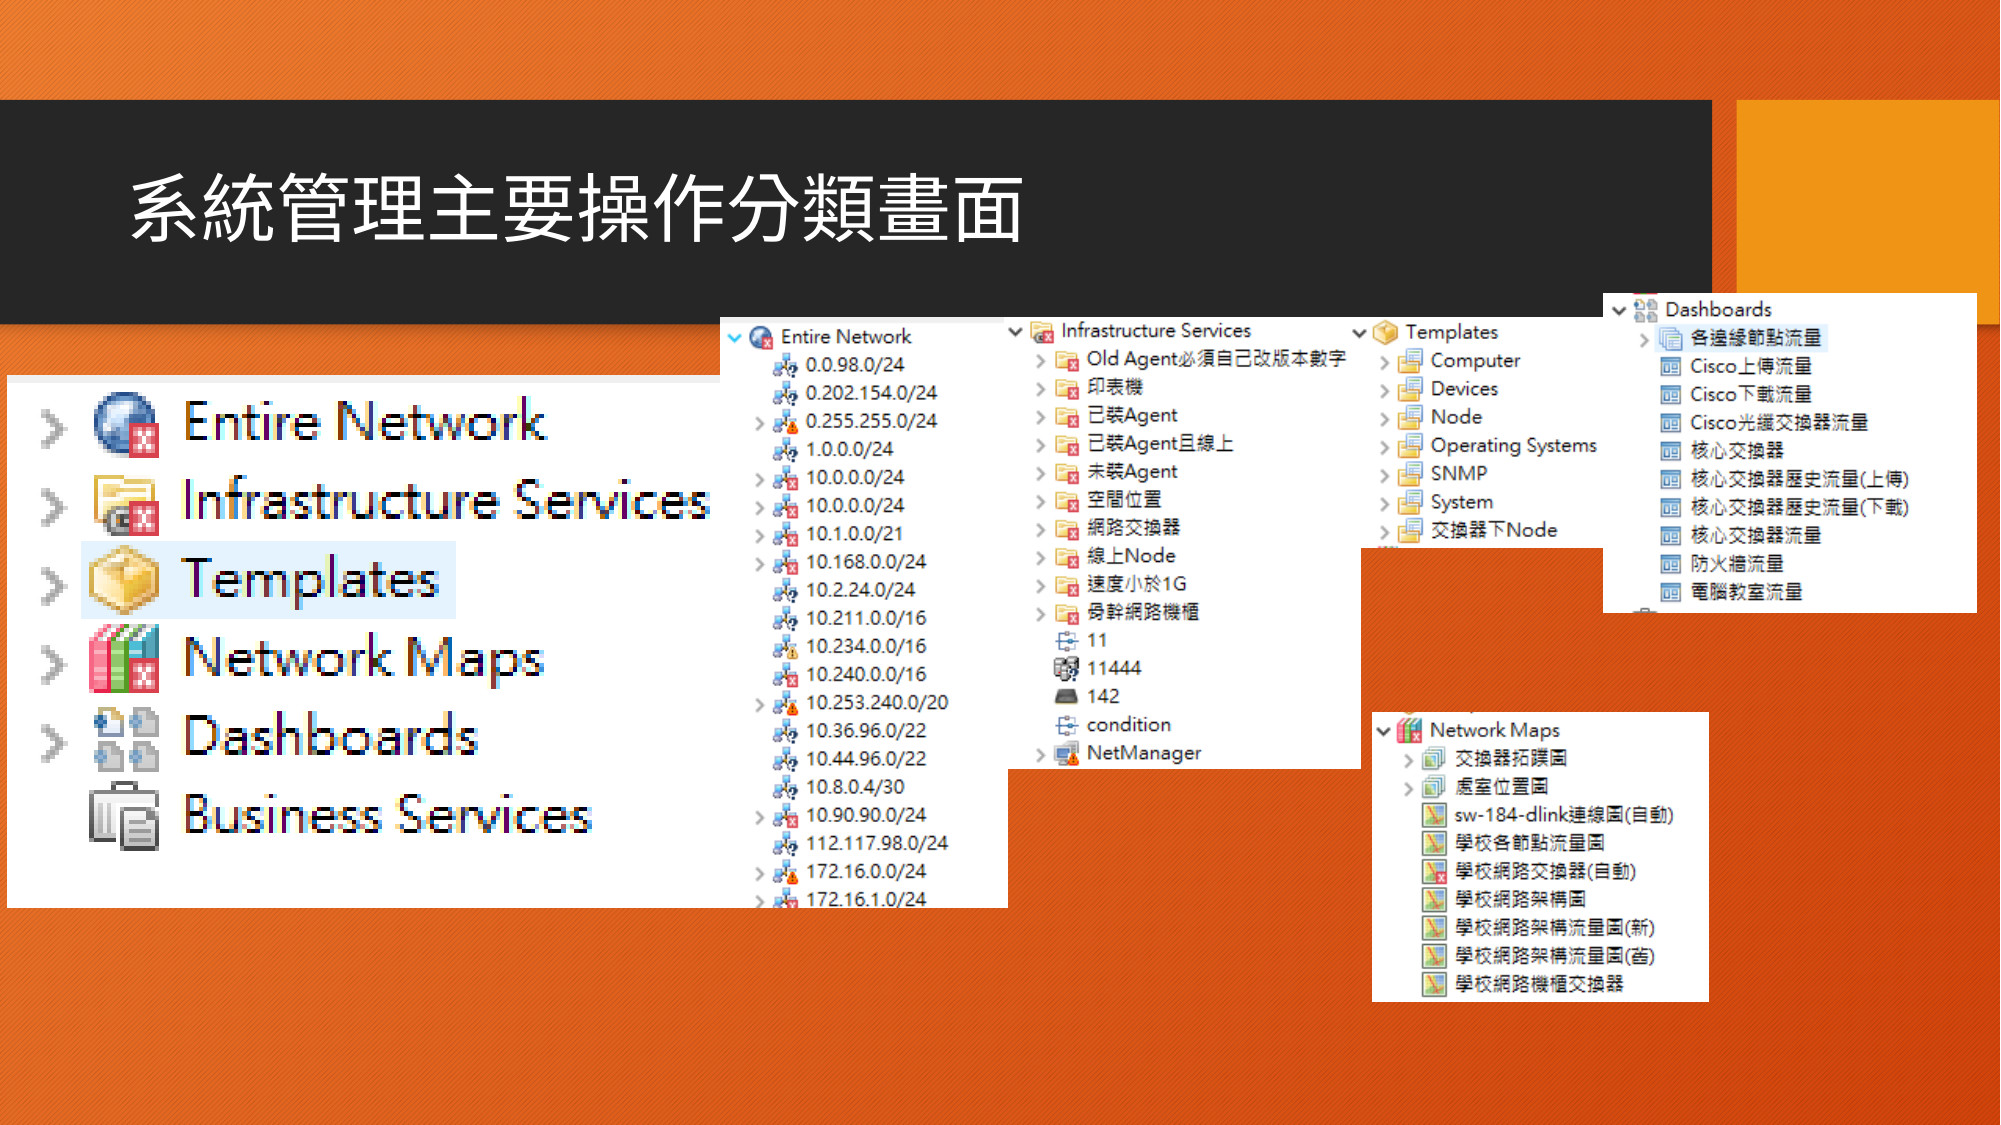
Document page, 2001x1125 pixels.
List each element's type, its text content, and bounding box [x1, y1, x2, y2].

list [719, 316, 1008, 909]
picture [1004, 293, 2000, 769]
title 系統管理主要操作分類畫面 [111, 123, 1689, 301]
picture [0, 325, 719, 909]
picture [1372, 712, 1709, 1002]
